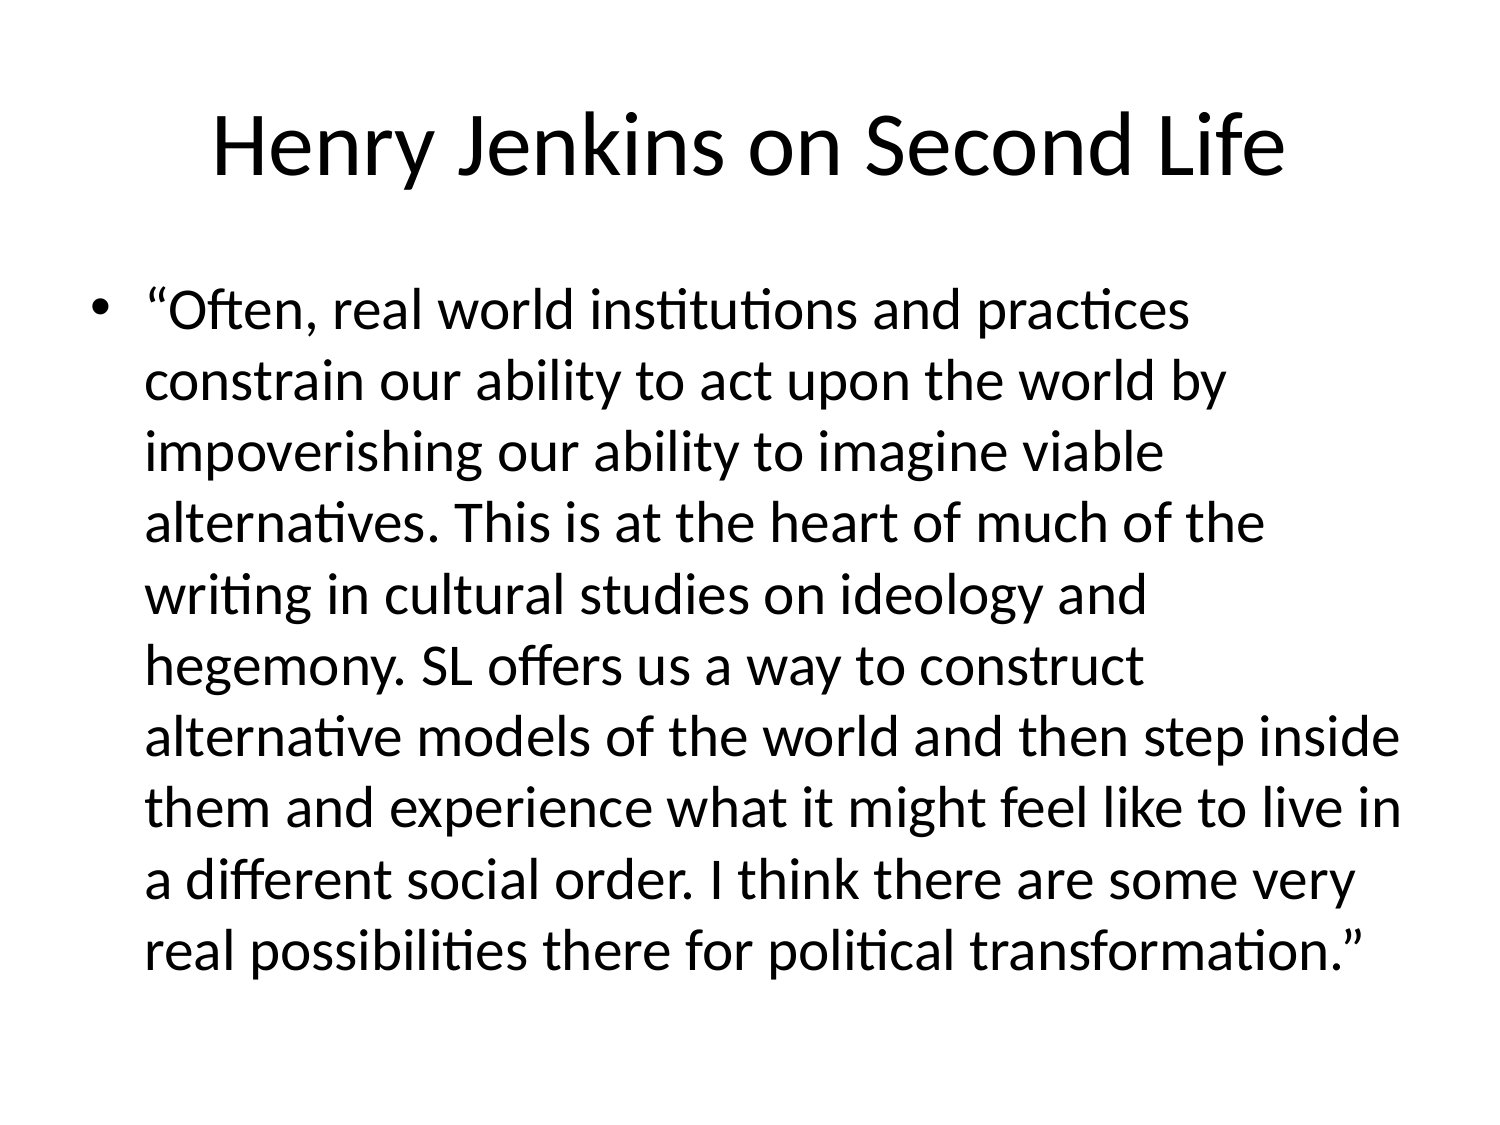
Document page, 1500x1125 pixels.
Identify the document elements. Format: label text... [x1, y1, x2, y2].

title Henry Jenkins on Second Life [75, 45, 1425, 233]
list “Often, real world institutions and practices constrain our ability to act upon the world by impoverishing our ability to imagine viable alternatives. This is at the heart of much of the writing in cultural studies on ideology and hegemony. SL offers us a way to construct alternative models of the world and then step inside them and experience what it might feel like to live in a different social order. I think there are some very real possibilities there for political transformation.” [75, 262, 1425, 1005]
